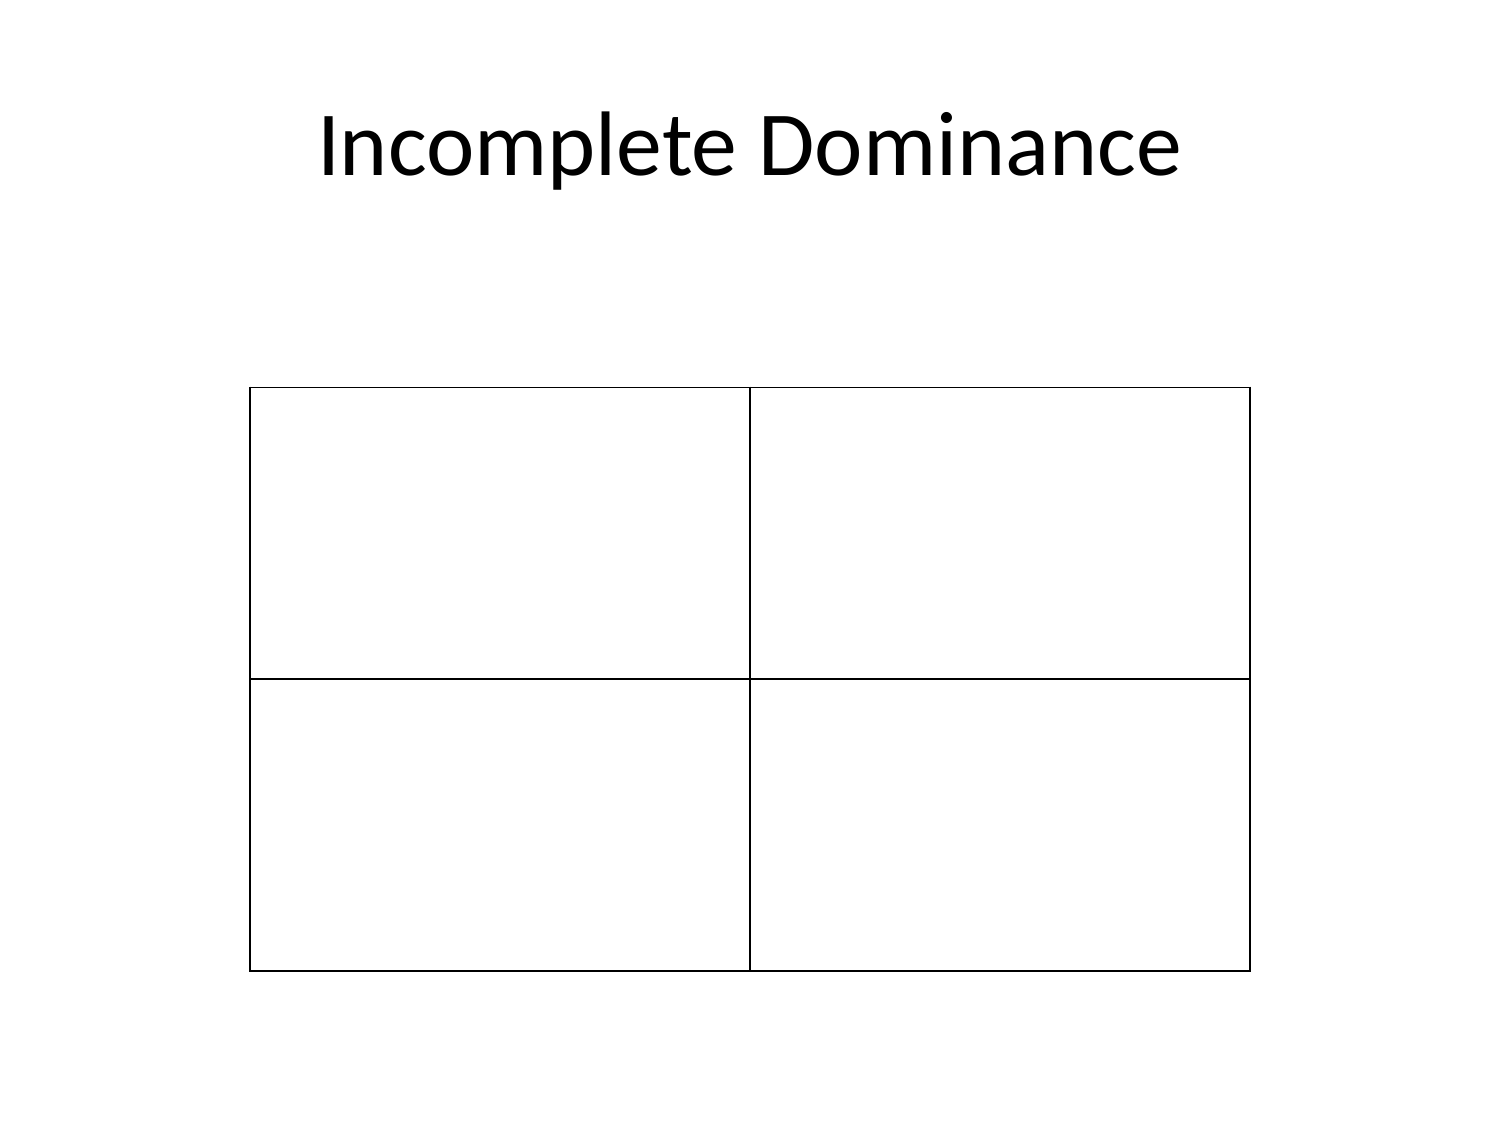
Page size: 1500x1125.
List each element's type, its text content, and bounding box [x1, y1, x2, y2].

table_header [251, 388, 749, 678]
title Incomplete Dominance [75, 45, 1425, 233]
table_header [751, 388, 1249, 678]
table_cell [251, 680, 749, 970]
table_cell [751, 680, 1249, 970]
